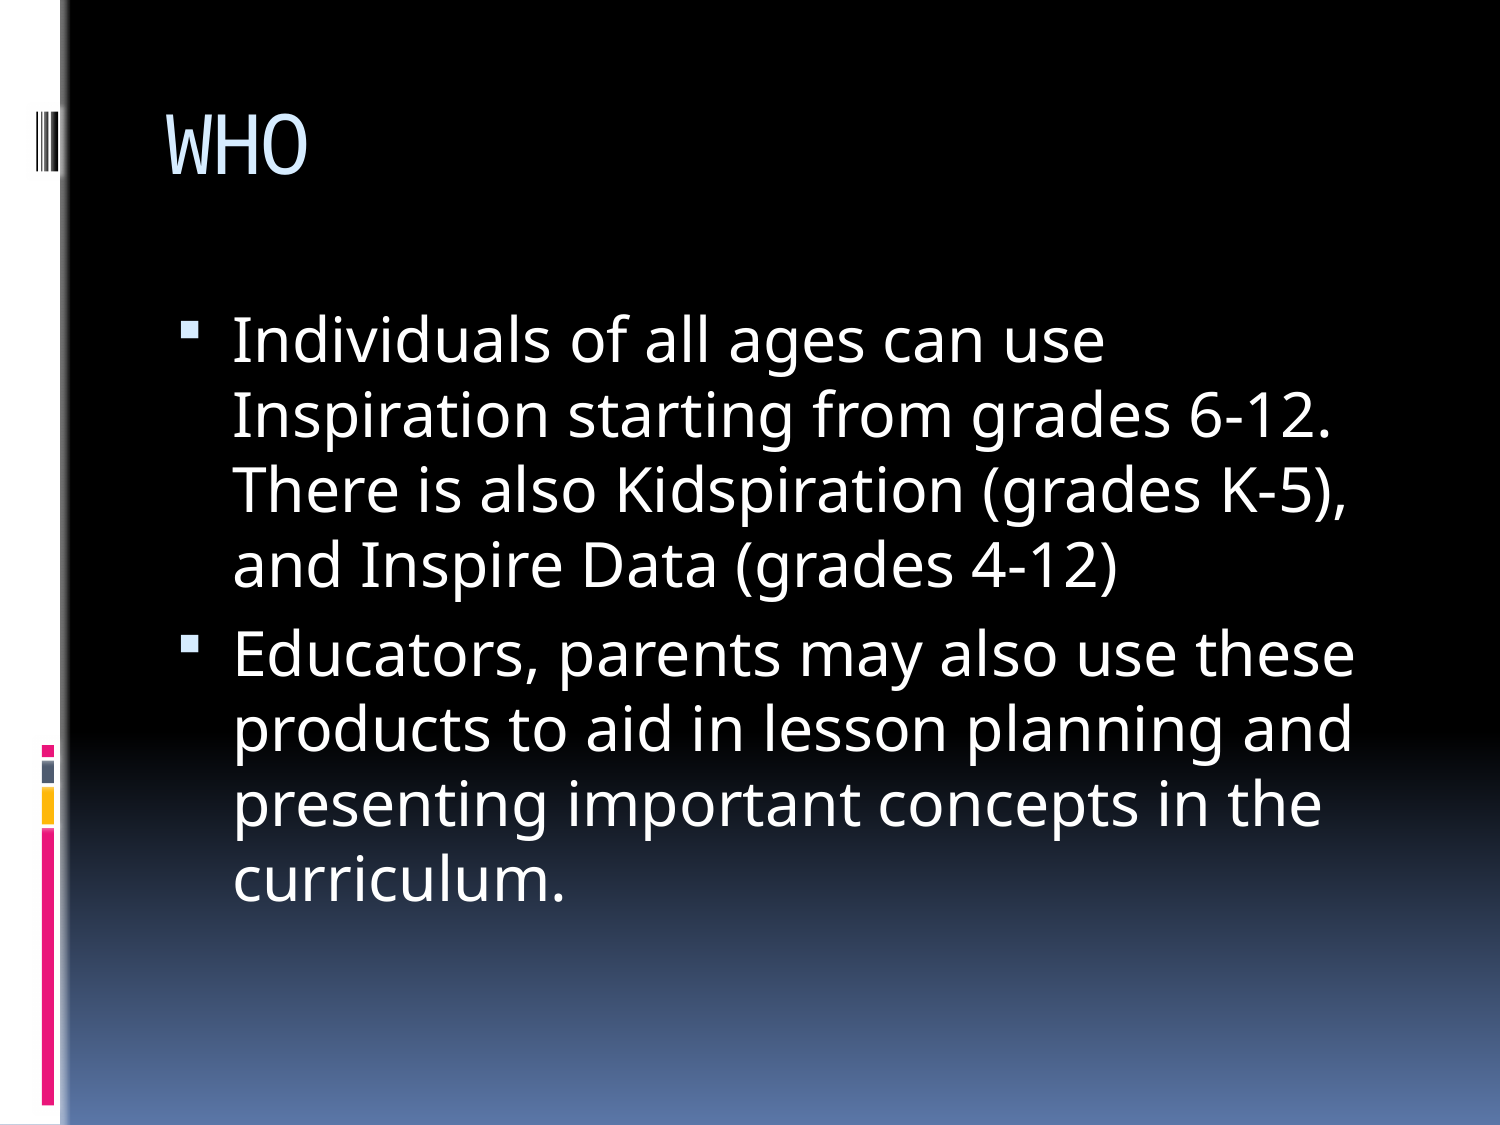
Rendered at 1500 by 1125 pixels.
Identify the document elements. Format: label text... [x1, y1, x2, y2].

list Individuals of all ages can use Inspiration starting from grades 6-12. There is also Kidspiration (grades K-5), and Inspire Data (grades 4-12) Educators, parents may also use these products to aid in lesson planning and presenting important concepts in the curriculum. [150, 292, 1425, 1043]
title WHO [150, 83, 1425, 234]
